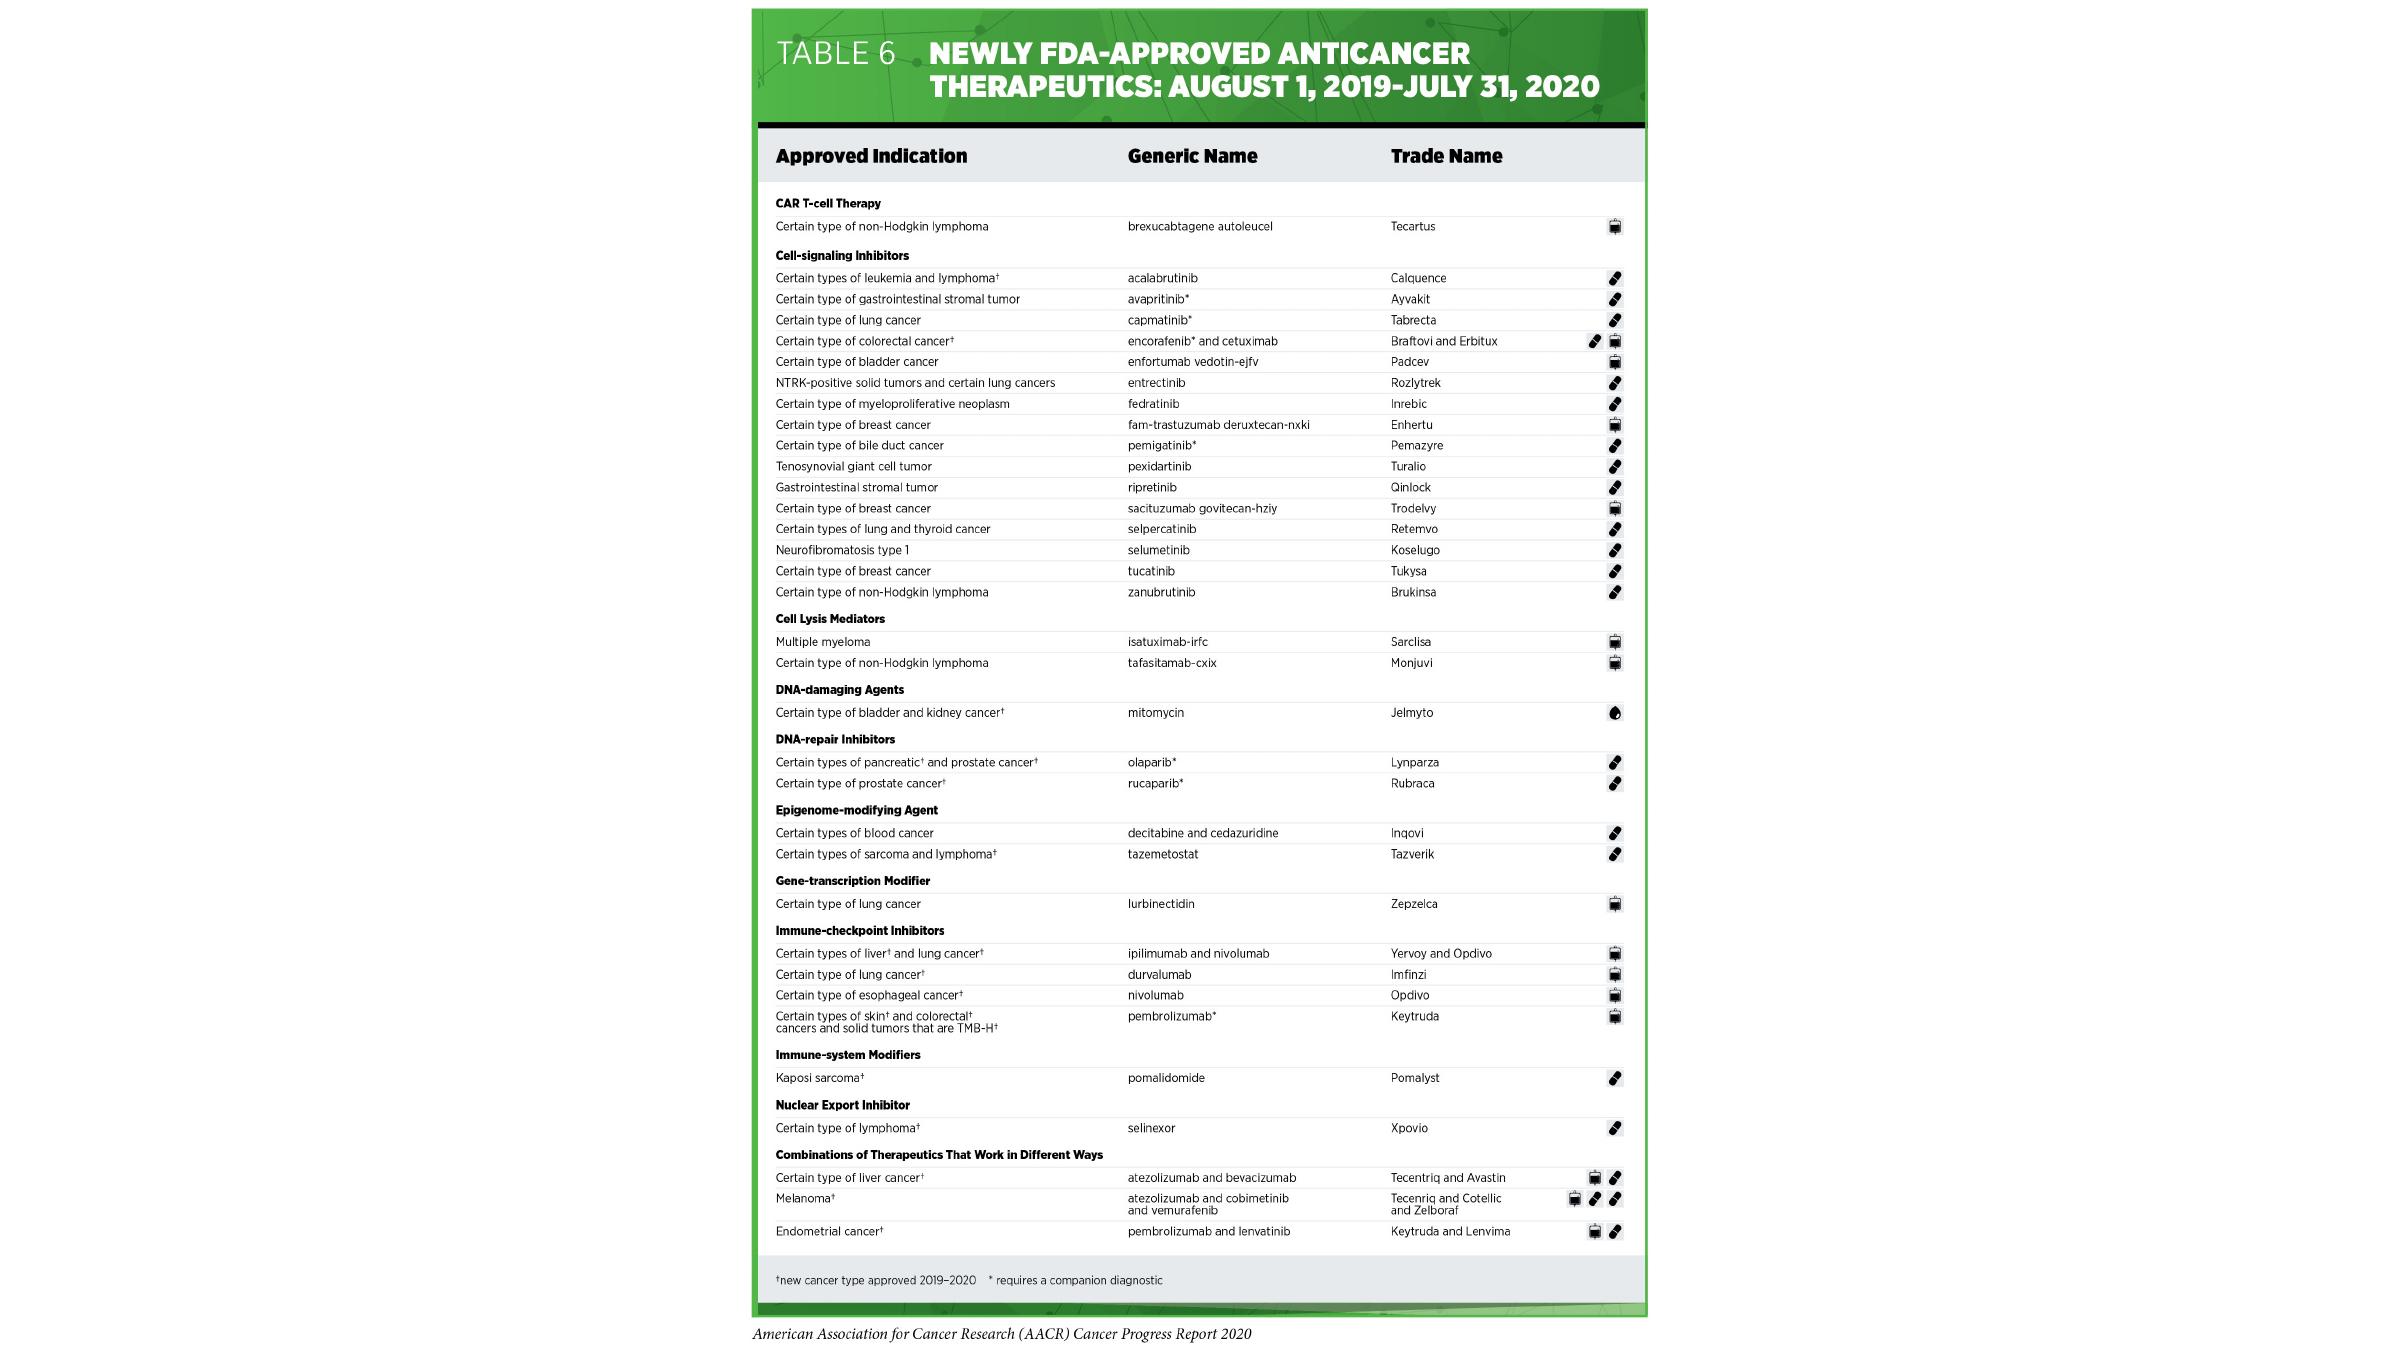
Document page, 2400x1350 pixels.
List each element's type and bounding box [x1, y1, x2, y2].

picture [740, 0, 1659, 1350]
